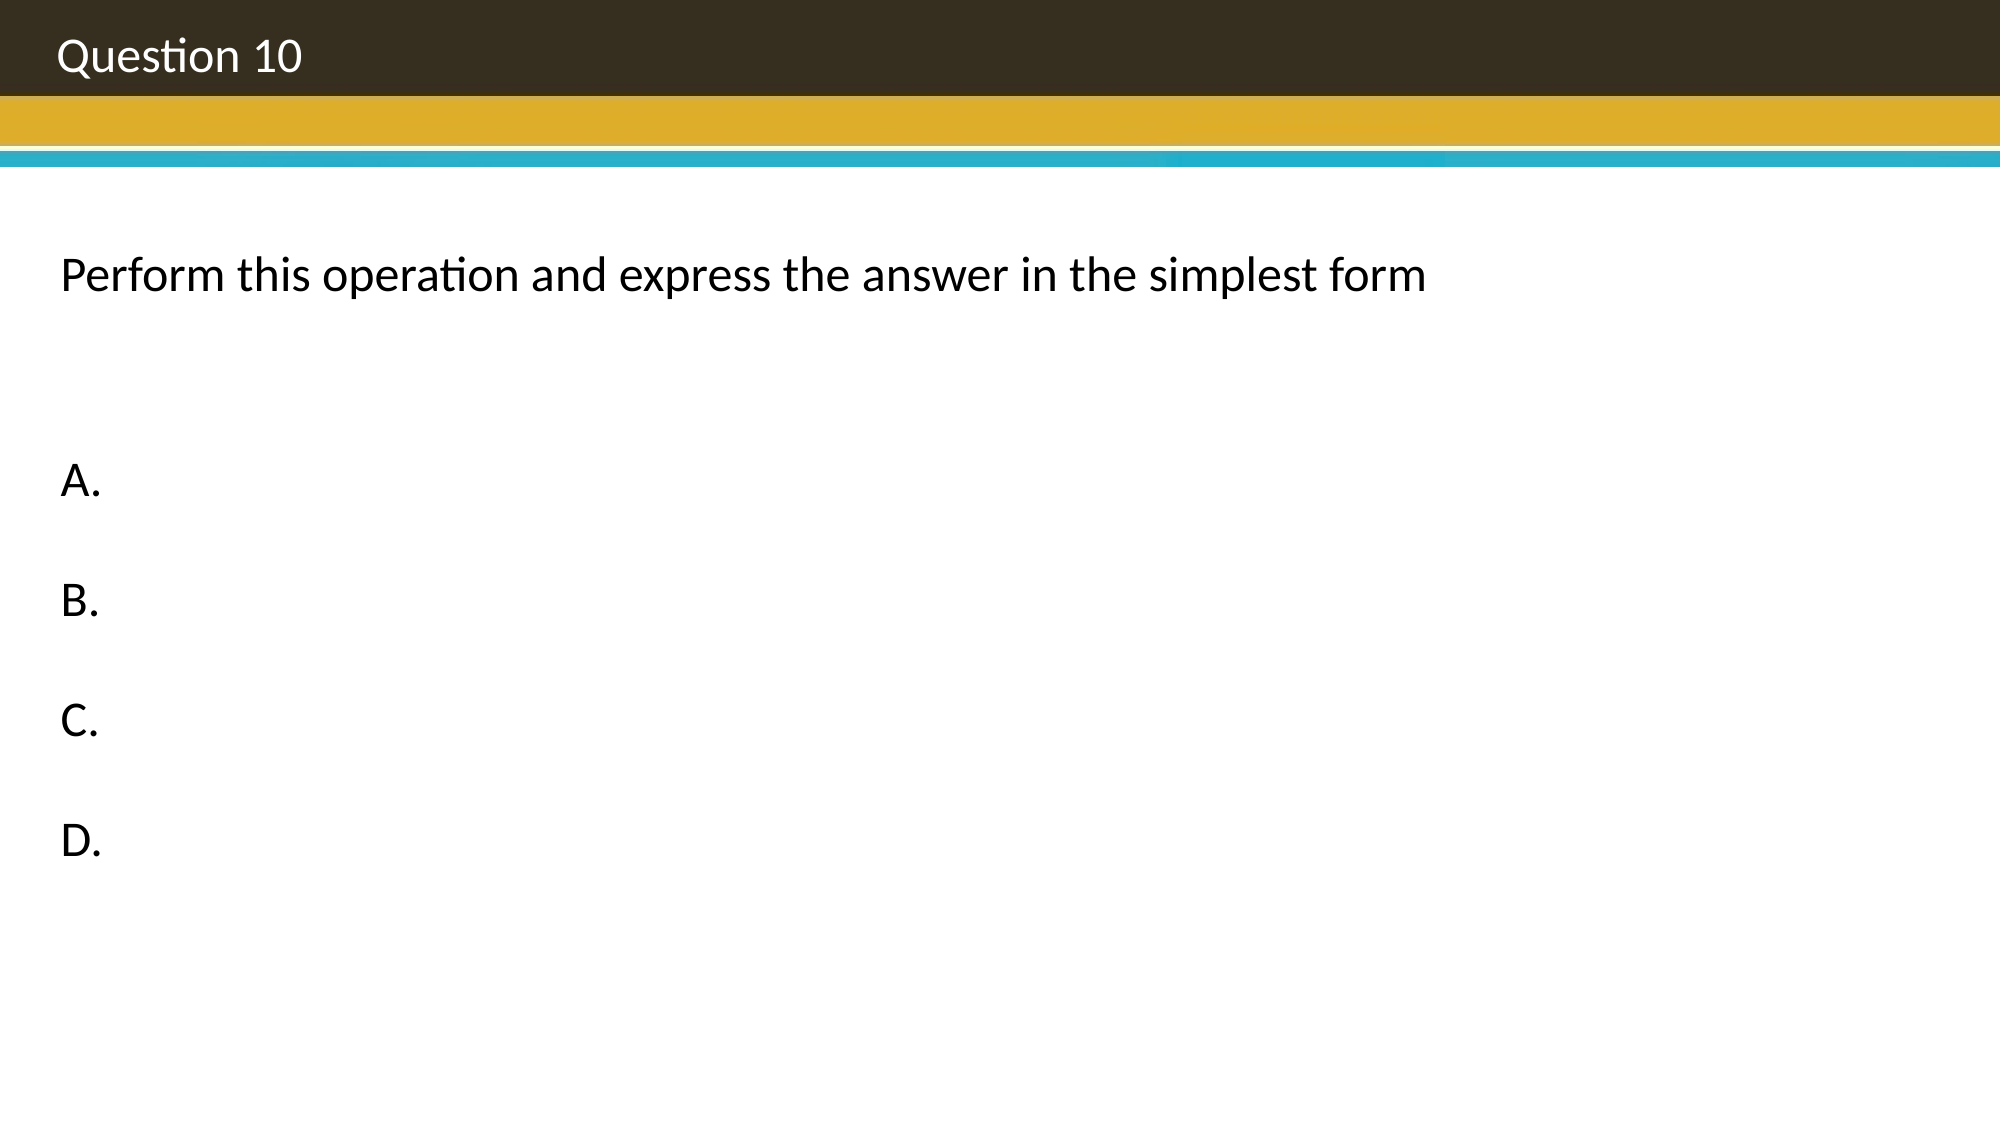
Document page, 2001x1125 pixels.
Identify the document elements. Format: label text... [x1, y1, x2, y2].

text_box Question 10 [41, 14, 318, 90]
picture [0, 0, 2000, 167]
